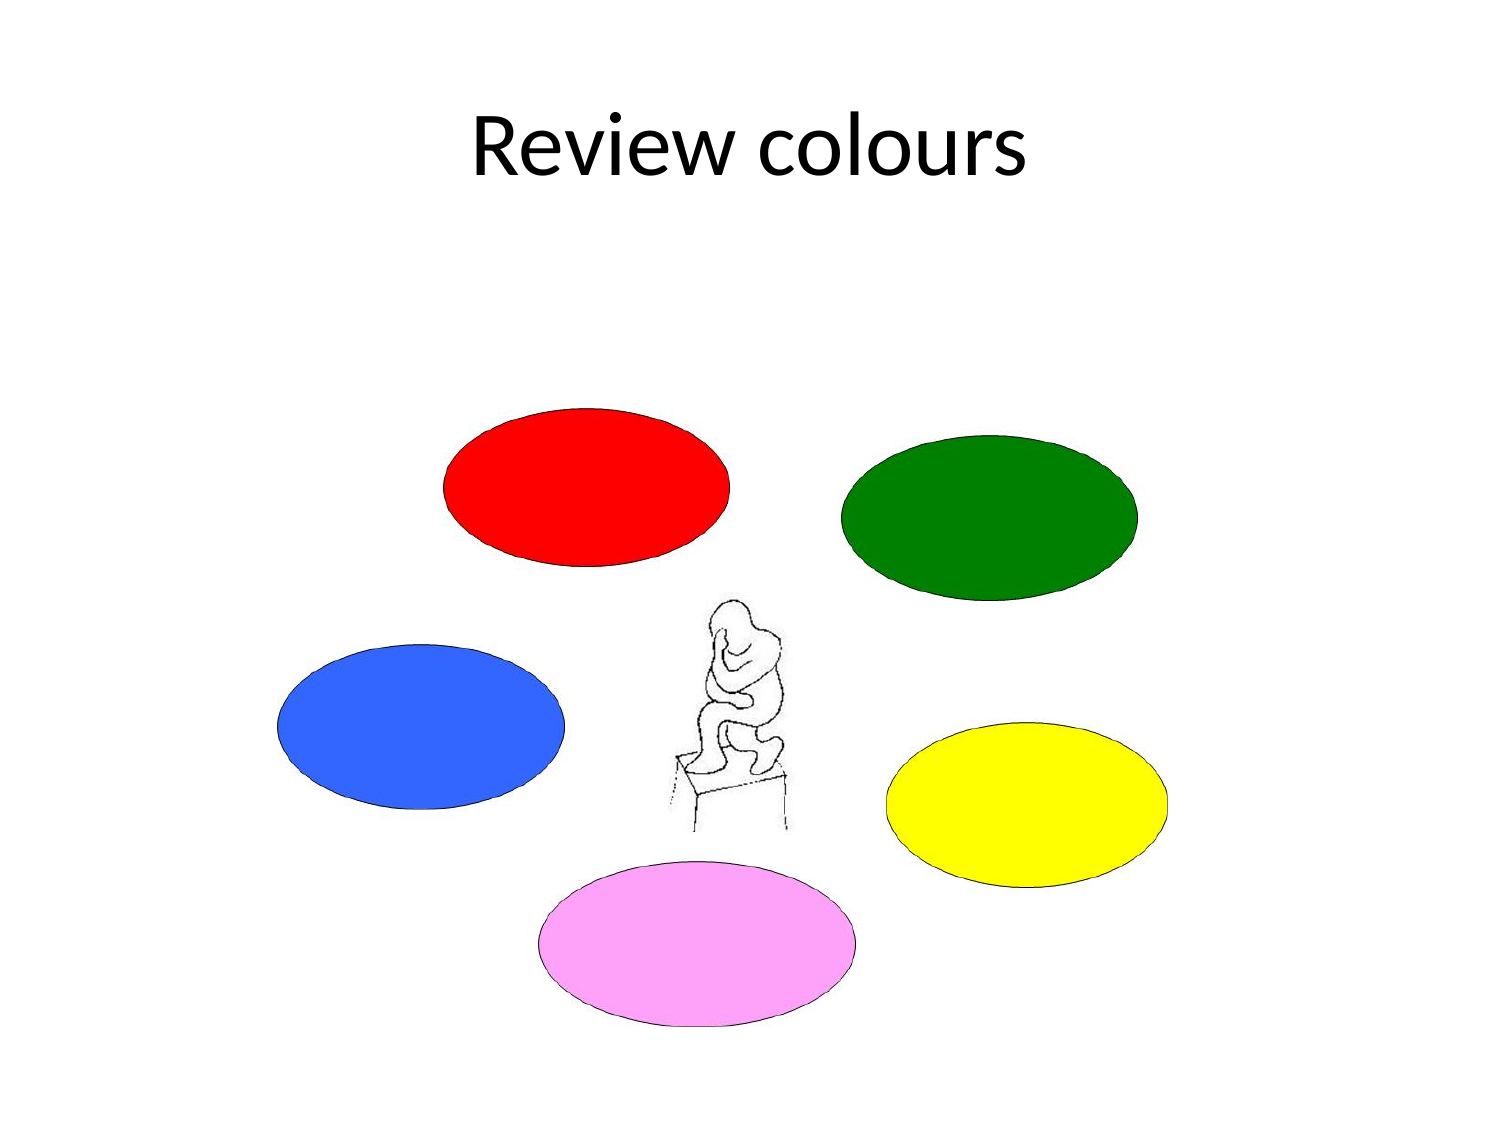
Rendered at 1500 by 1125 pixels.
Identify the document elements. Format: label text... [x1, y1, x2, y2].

title Review colours [75, 45, 1425, 233]
picture [277, 408, 1168, 1027]
